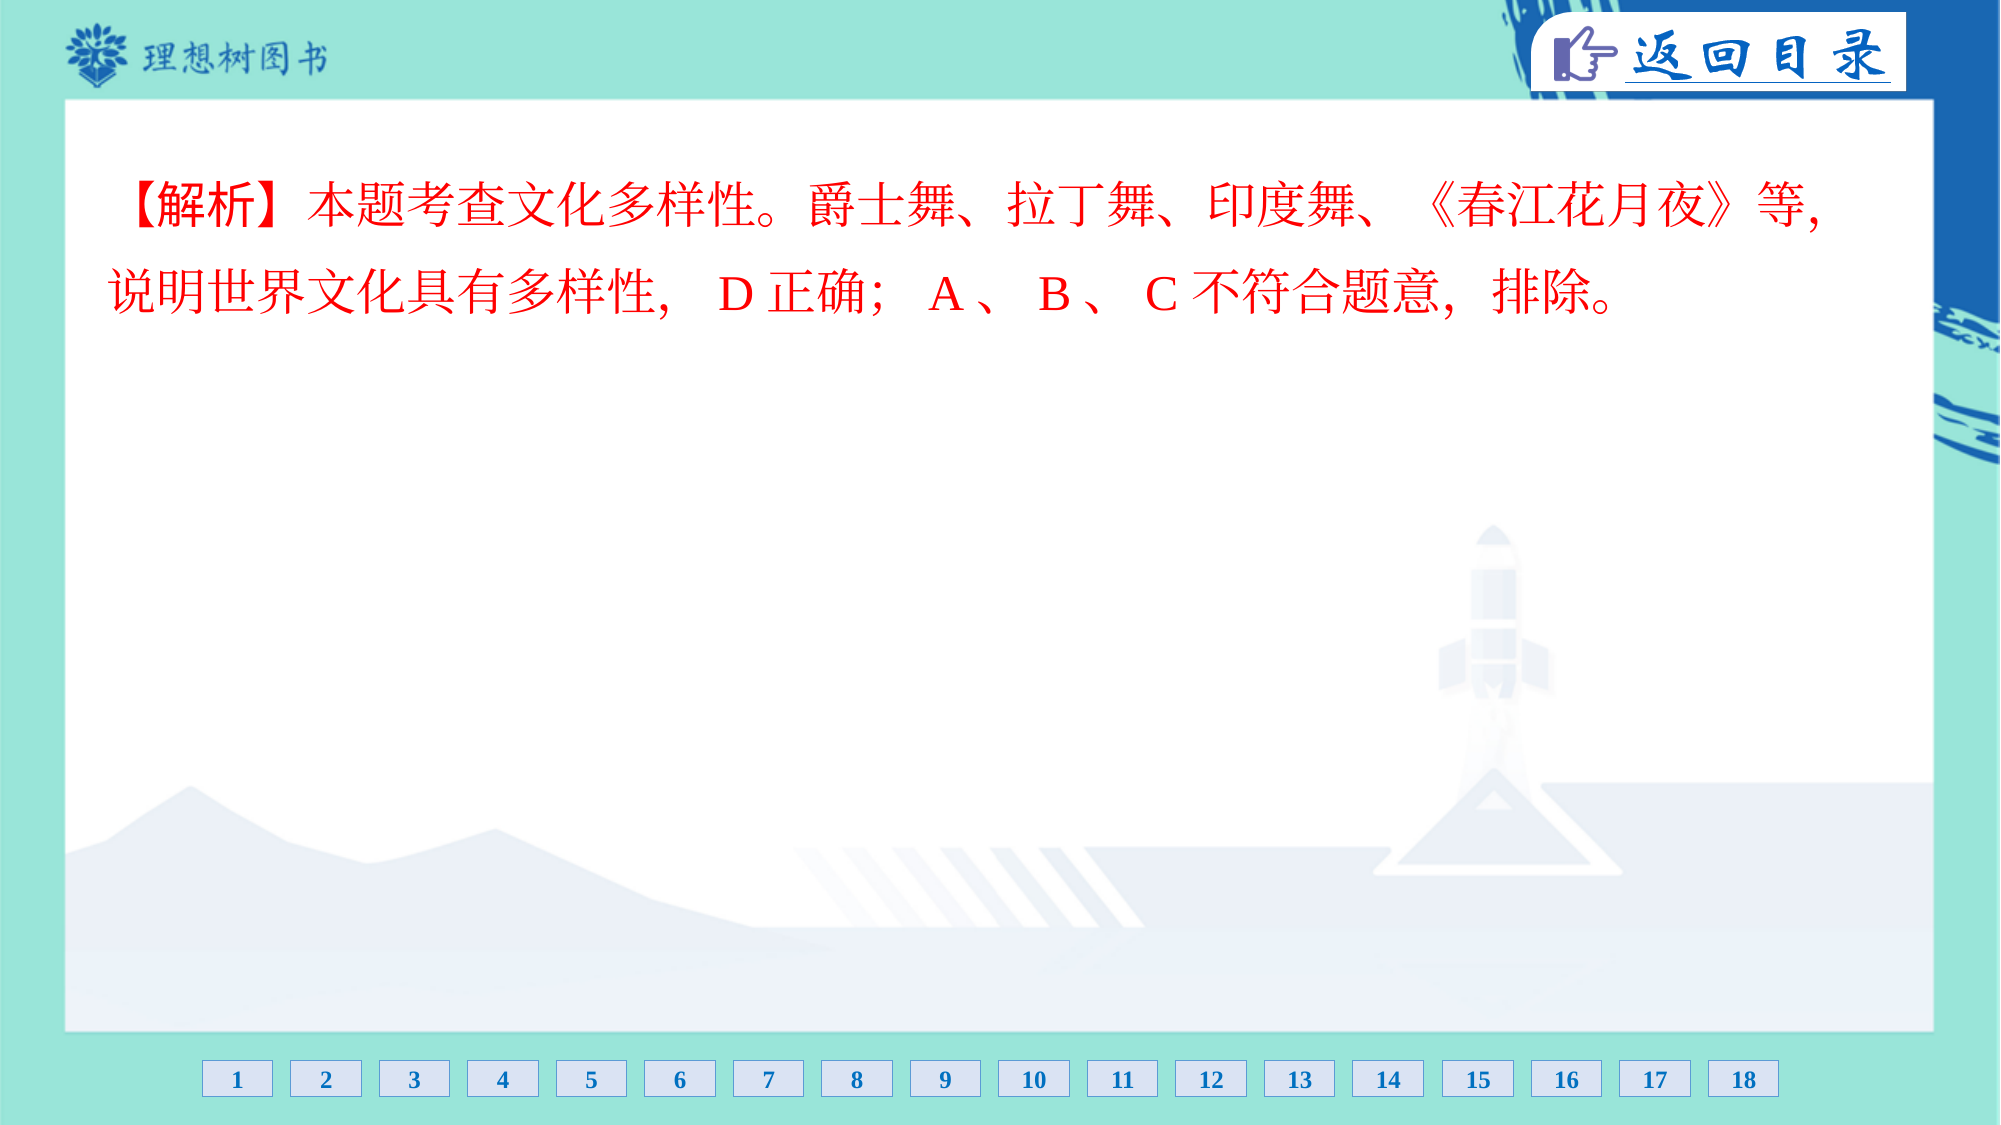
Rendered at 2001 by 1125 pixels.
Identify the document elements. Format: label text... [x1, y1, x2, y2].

picture [0, 0, 2000, 1125]
text_box 【解析】本题考查文化多样性。爵士舞、拉丁舞、印度舞、《春江花月夜》等， 说明世界文化具有多样性，D正确；A、B、C不符合题意，排除。 [106, 141, 1895, 312]
